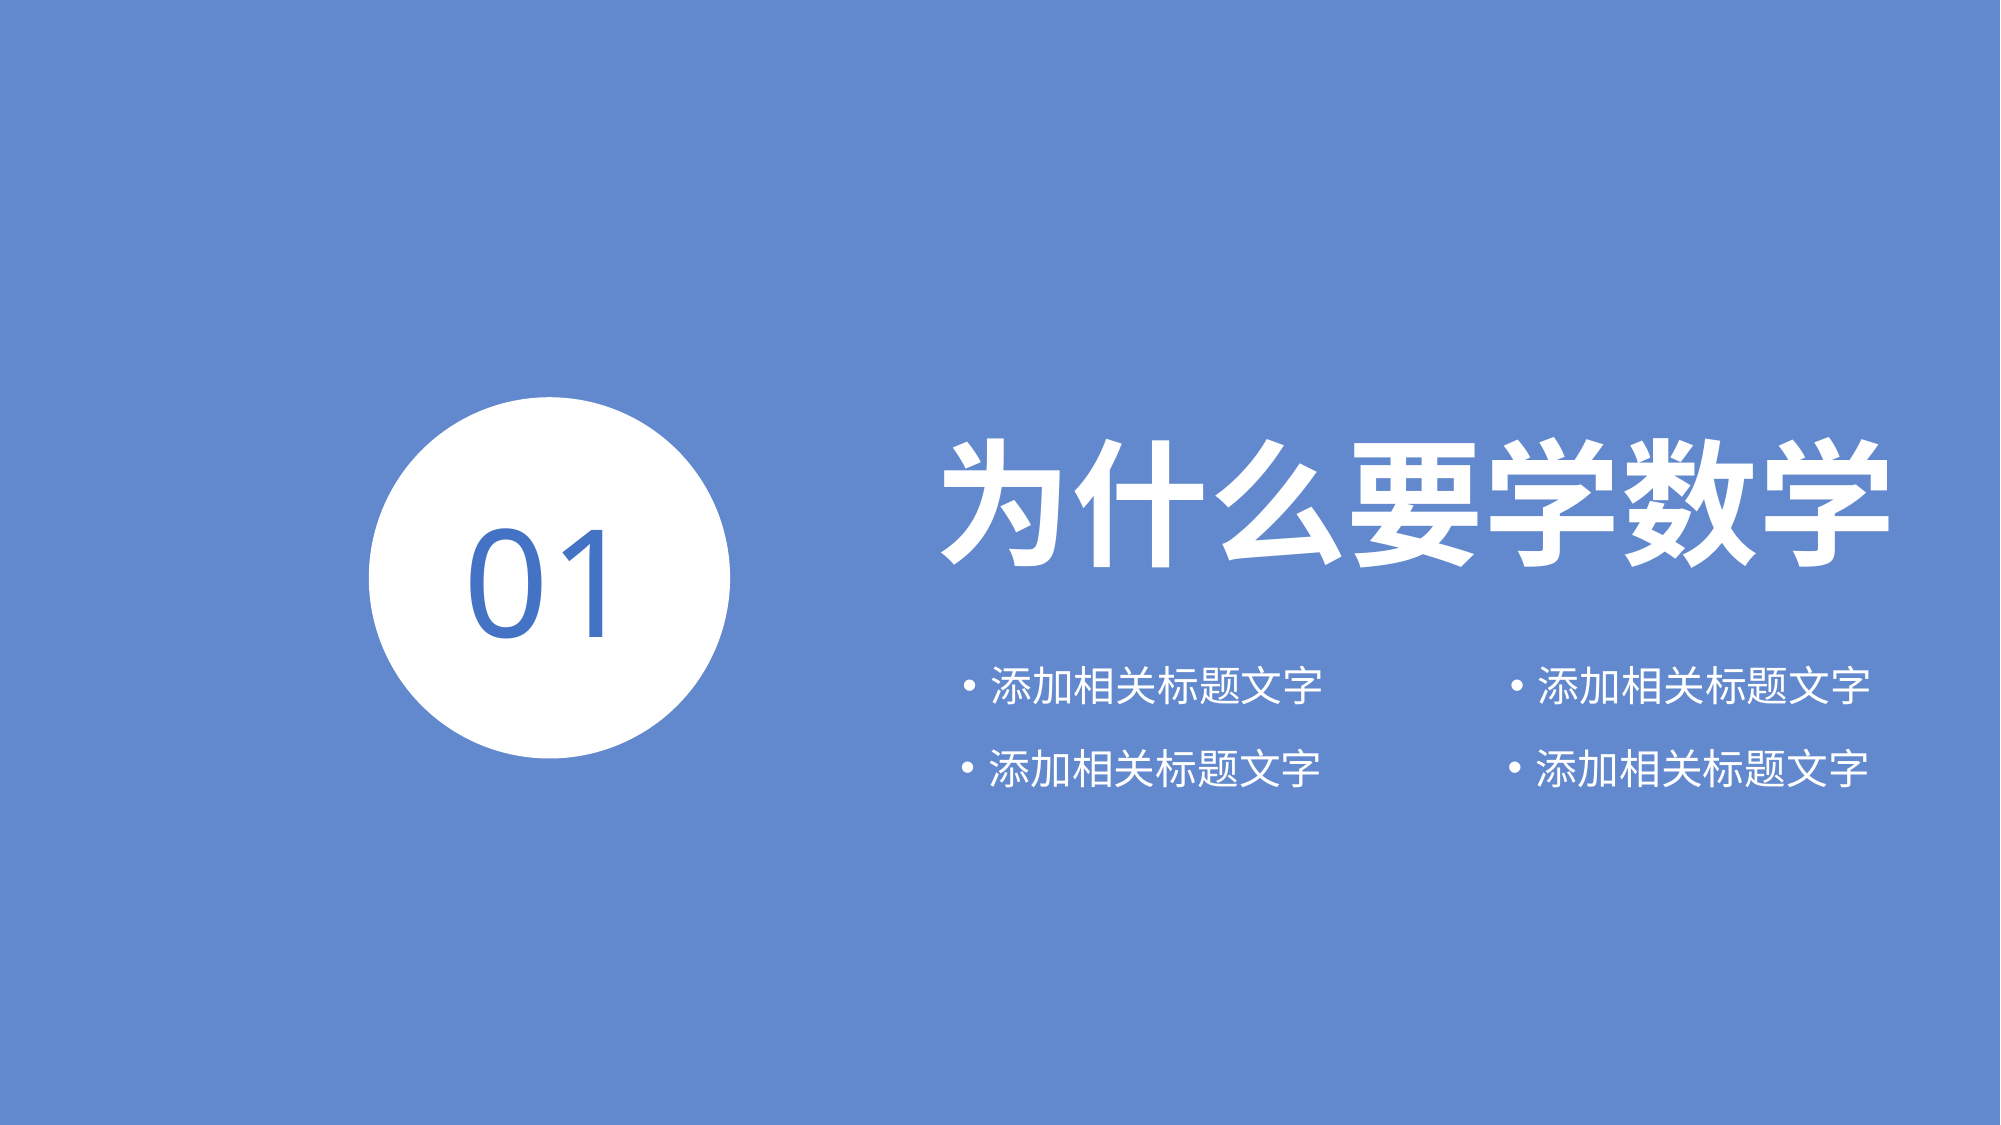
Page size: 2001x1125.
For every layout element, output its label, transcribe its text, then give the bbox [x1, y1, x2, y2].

text_box 添加相关标题文字 [1507, 742, 1870, 793]
text_box 添加相关标题文字 [960, 742, 1323, 793]
text_box 添加相关标题文字 [1509, 660, 1872, 711]
text_box 添加相关标题文字 [962, 660, 1325, 711]
text_box 01 [367, 396, 732, 760]
text_box [0, 0, 2000, 1125]
